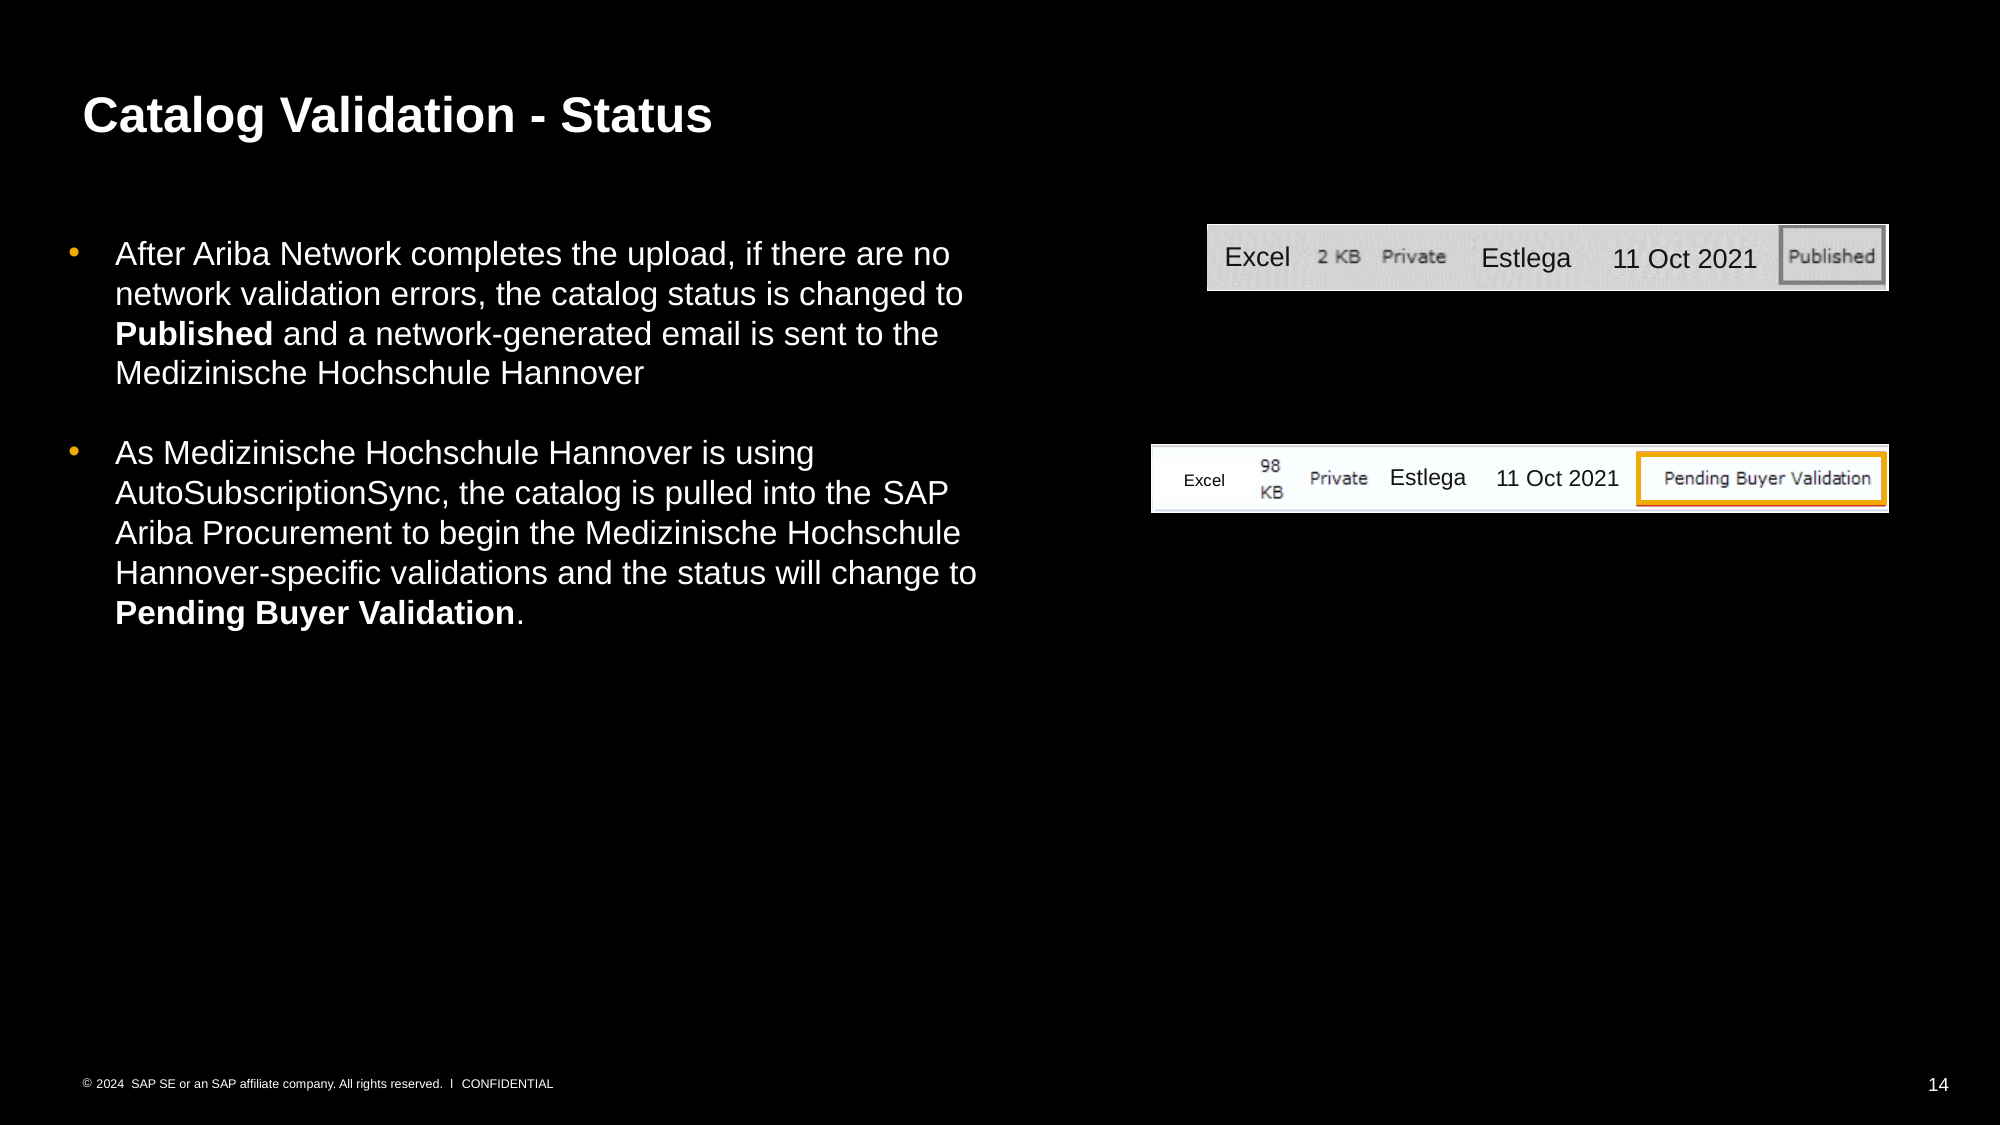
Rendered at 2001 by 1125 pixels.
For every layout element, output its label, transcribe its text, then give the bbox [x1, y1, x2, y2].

picture [1387, 450, 1490, 500]
picture [1492, 458, 1622, 498]
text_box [1207, 224, 1890, 291]
list After Ariba Network completes the upload, if there are no network validation errors, the catalog status is changed to Published and a network-generated email is sent to the Medizinische Hochschule Hannover As Medizinische Hochschule Hannover is using AutoSubscriptionSync, the catalog is pulled into the SAP Ariba Procurement to begin the Medizinische Hochschule Hannover-specific validations and the status will change to Pending Buyer Validation. [53, 224, 1029, 945]
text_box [1151, 444, 1890, 513]
picture [1207, 229, 1313, 287]
picture [1475, 231, 1587, 289]
title Catalog Validation - Status [82, 82, 1918, 144]
picture [1603, 237, 1767, 279]
